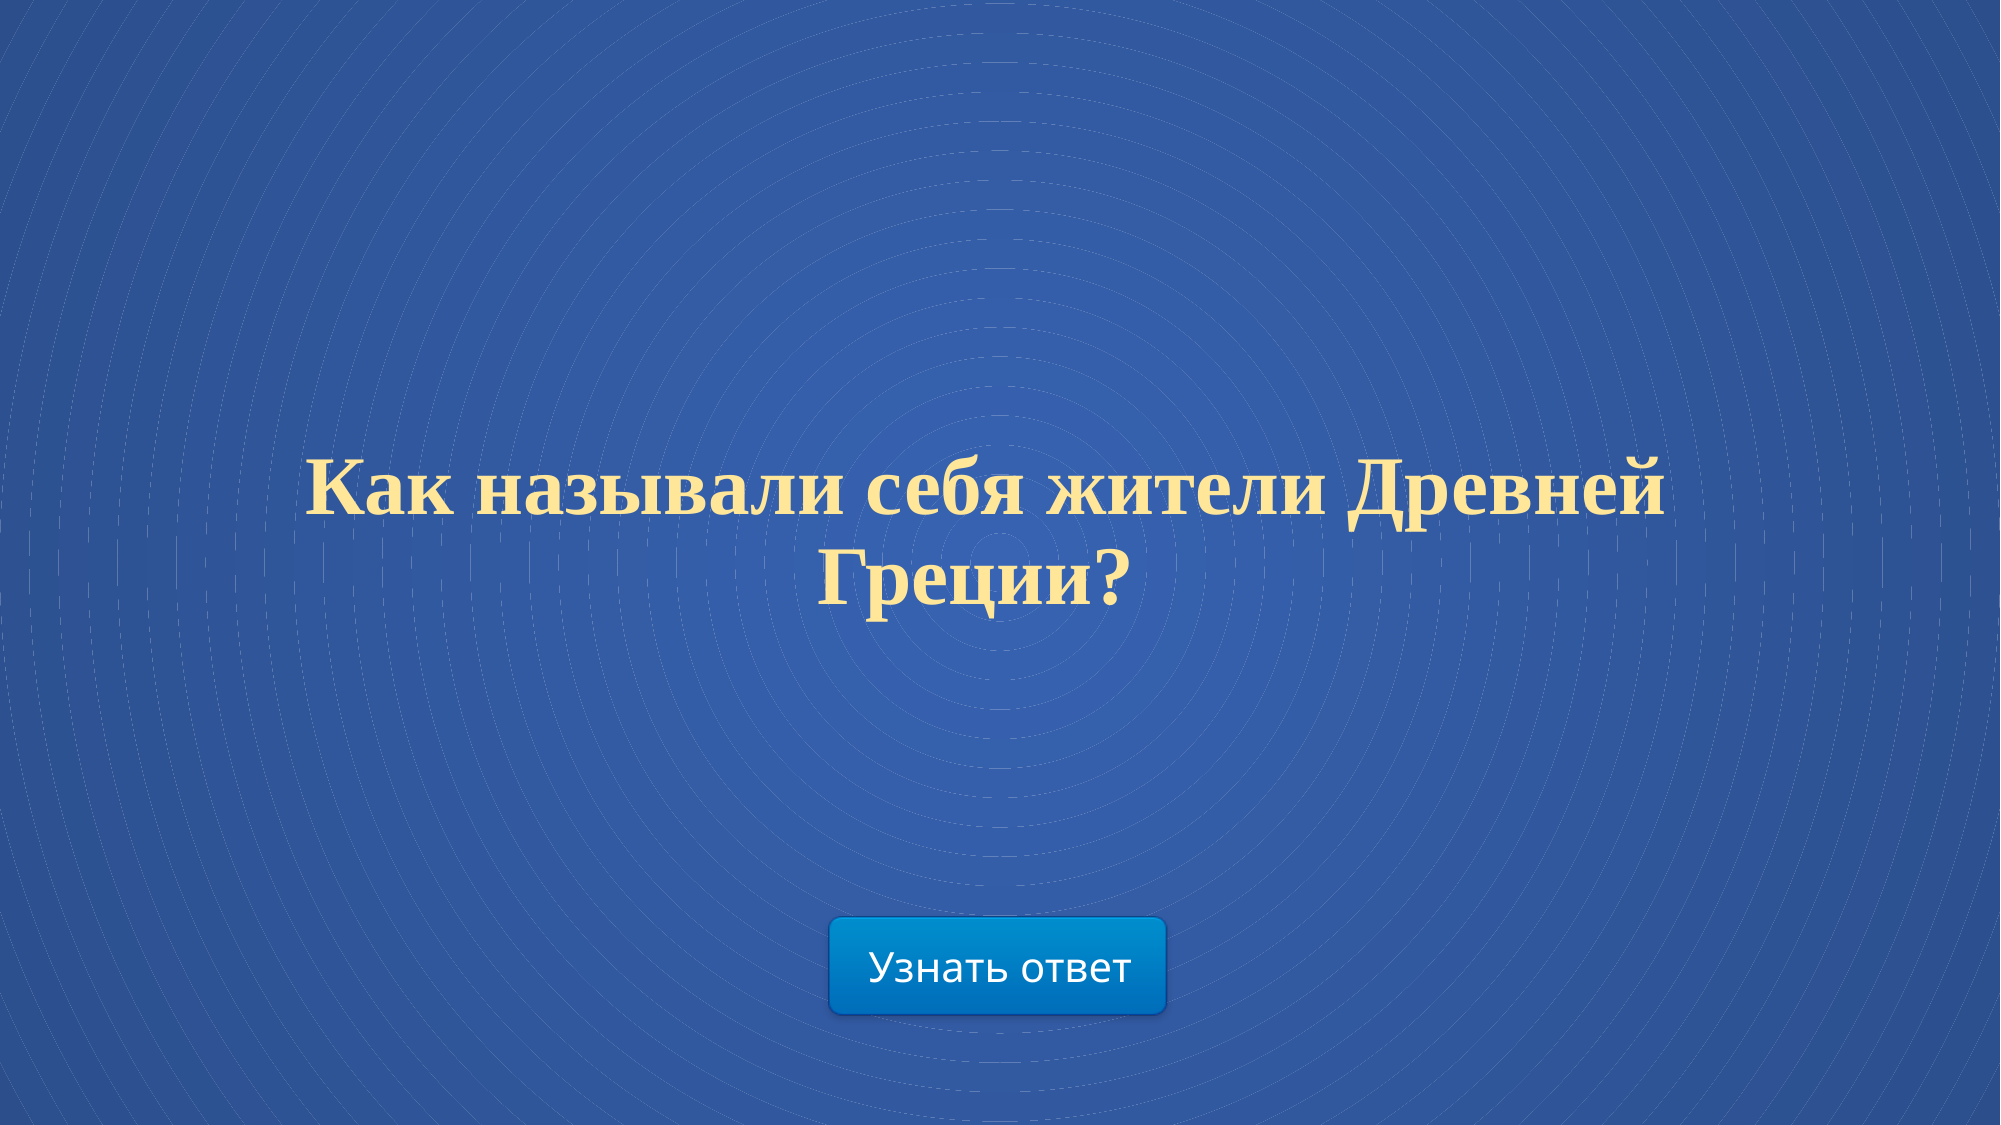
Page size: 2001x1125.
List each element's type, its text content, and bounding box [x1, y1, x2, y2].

text_box Как называли себя жители Древней Греции? [180, 435, 1792, 630]
picture [793, 902, 1180, 1035]
